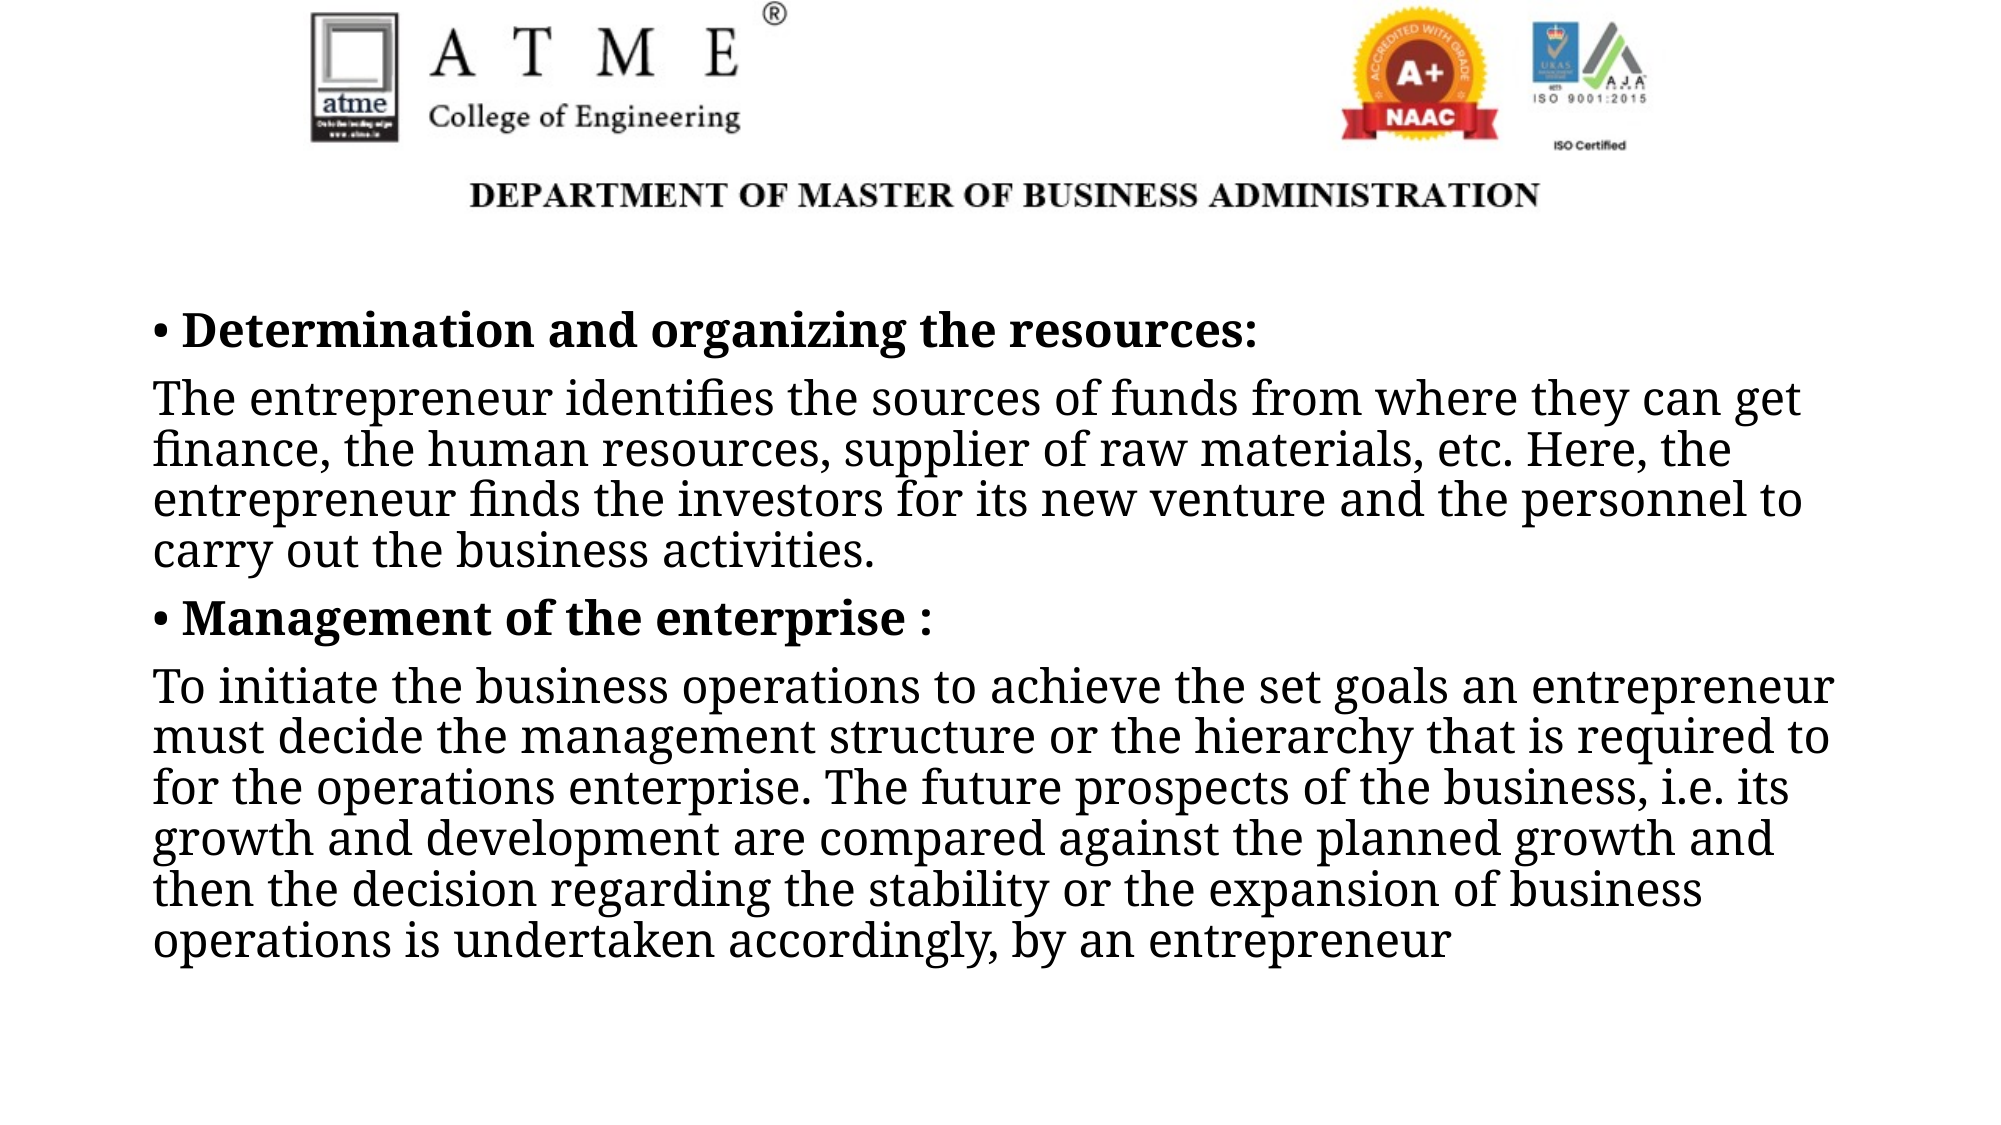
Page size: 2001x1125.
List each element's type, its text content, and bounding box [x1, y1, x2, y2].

picture [303, 0, 1697, 215]
list • Determination and organizing the resources: The entrepreneur identifies the sources of funds from where they can get finance, the human resources, supplier of raw materials, etc. Here, the entrepreneur finds the investors for its new venture and the personnel to carry out the business activities. • Management of the enterprise : To initiate the business operations to achieve the set goals an entrepreneur must decide the management structure or the hierarchy that is required to for the operations enterprise. The future prospects of the business, i.e. its growth and development are compared against the planned growth and then the decision regarding the stability or the expansion of business operations is undertaken accordingly, by an entrepreneur [137, 299, 1863, 1014]
